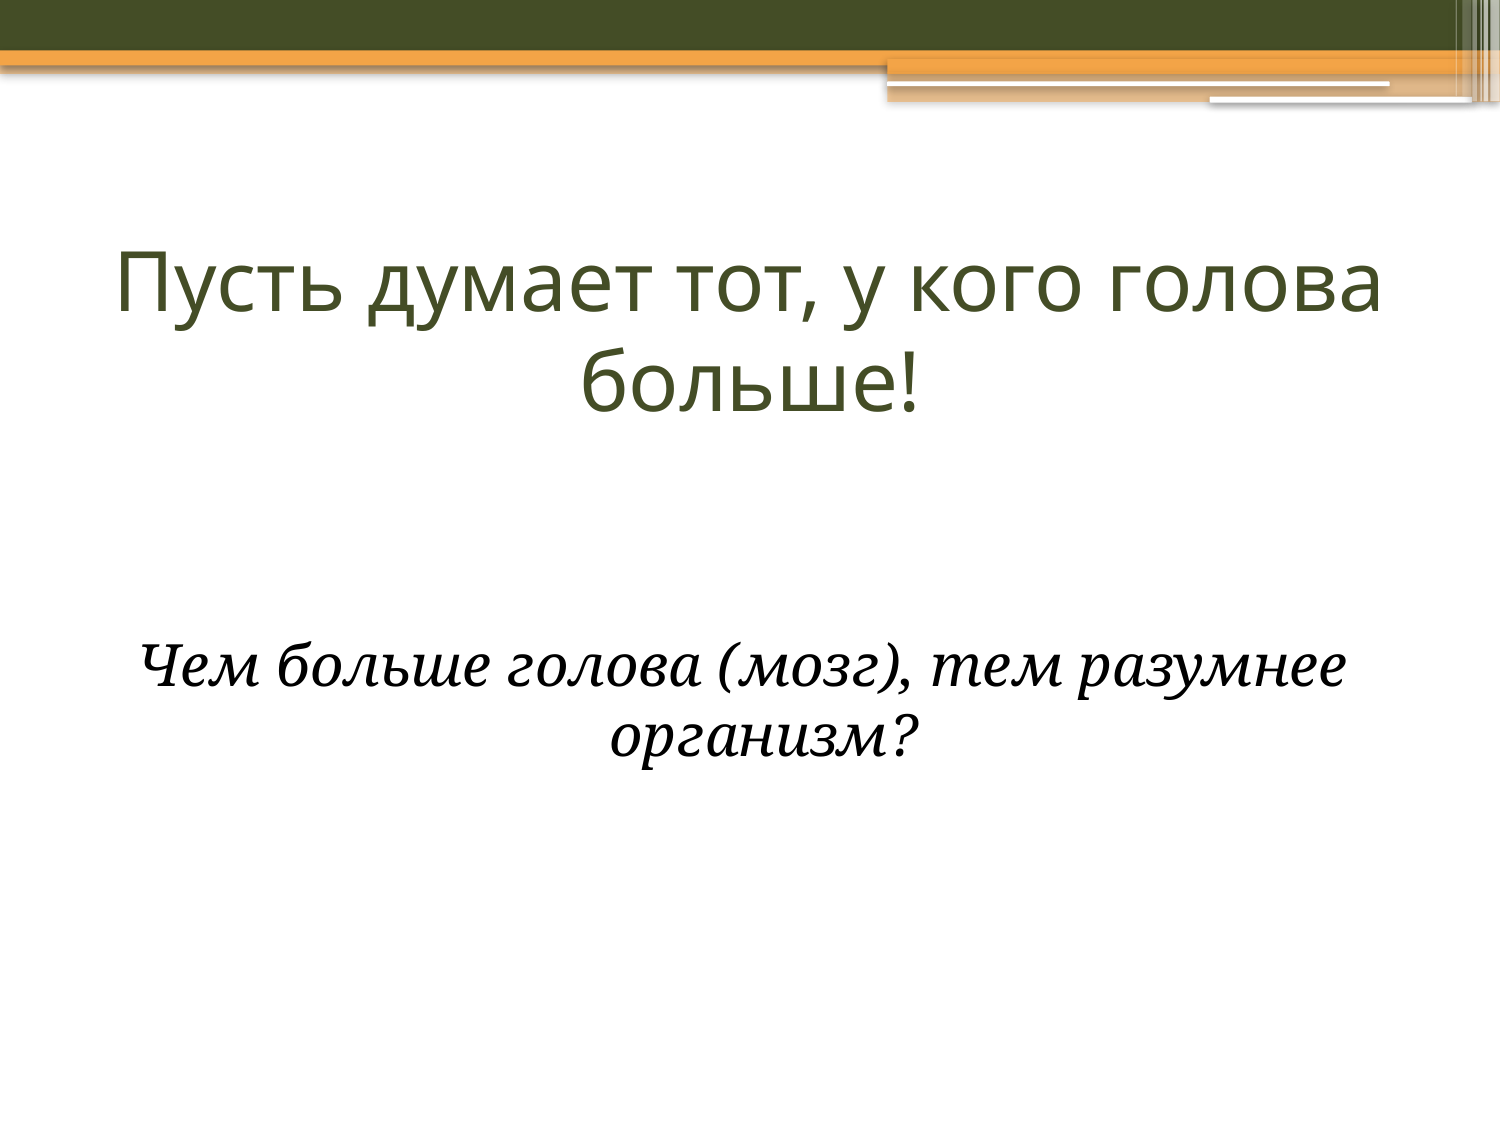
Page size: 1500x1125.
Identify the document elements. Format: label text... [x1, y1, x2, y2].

list Чем больше голова (мозг), тем разумнее организм? [58, 620, 1409, 915]
title Пусть думает тот, у кого голова больше! [74, 187, 1426, 469]
